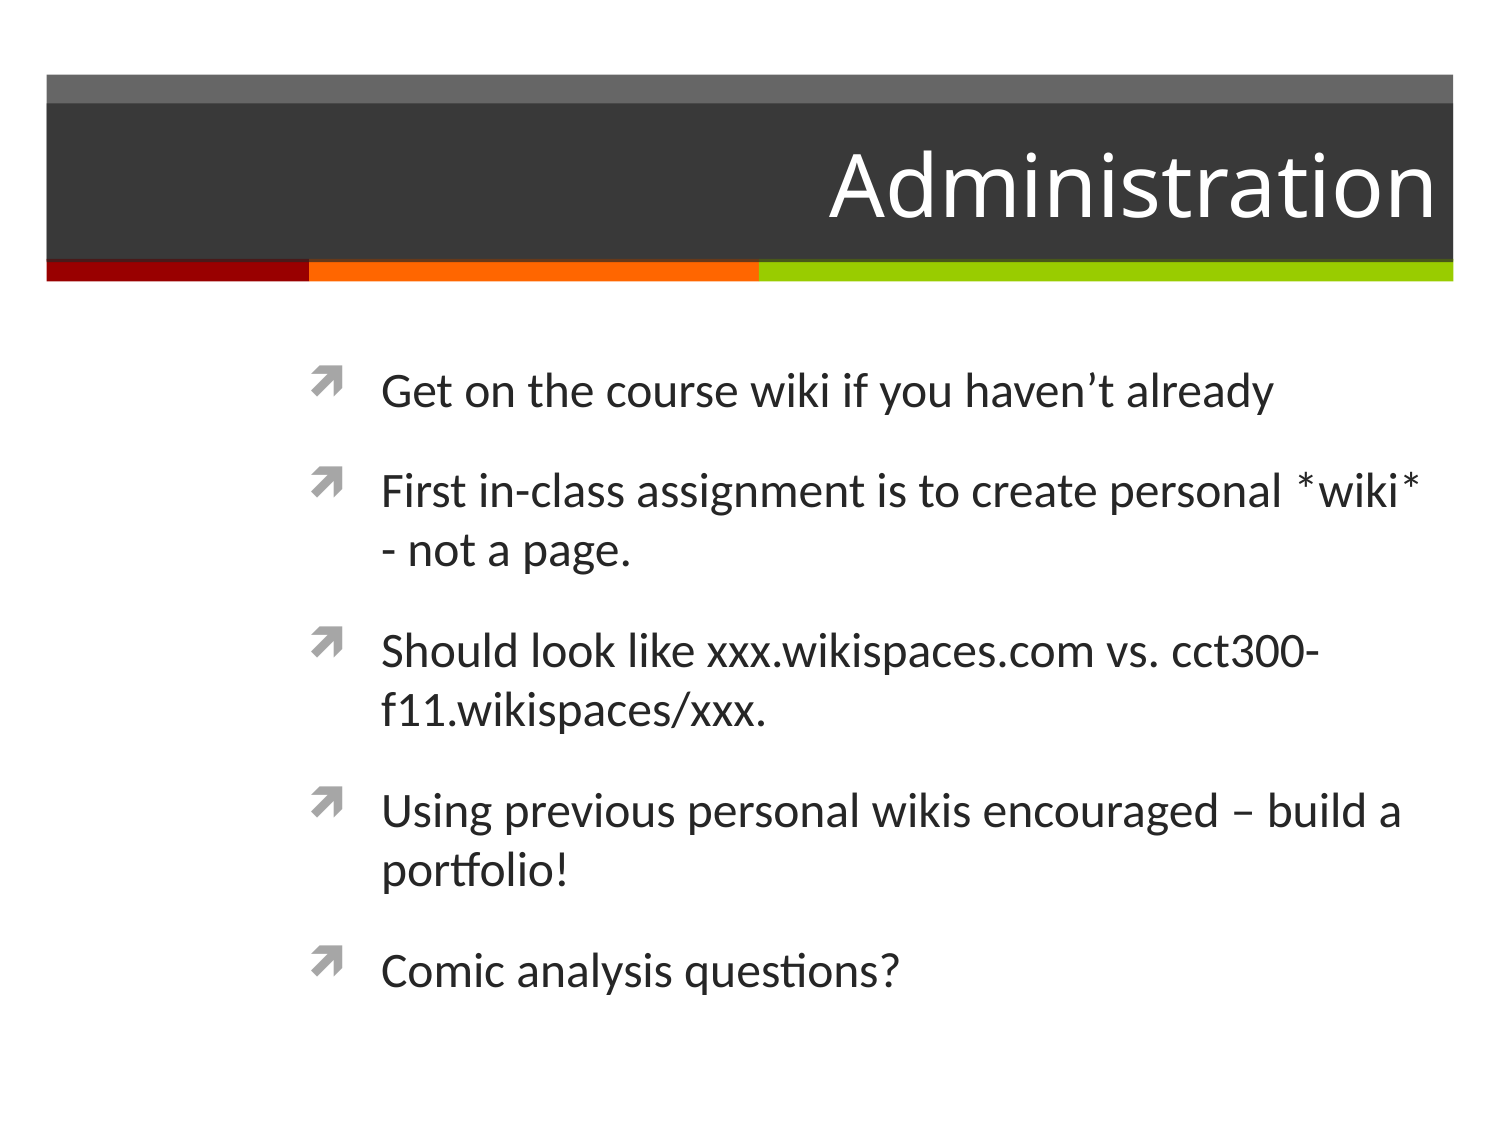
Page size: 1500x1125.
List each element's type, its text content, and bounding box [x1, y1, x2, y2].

list Get on the course wiki if you haven’t already First in-class assignment is to create personal *wiki* - not a page. Should look like xxx.wikispaces.com vs. cct300-f11.wikispaces/xxx. Using previous personal wikis encouraged – build a portfolio! Comic analysis questions? [292, 350, 1454, 1005]
title Administration [46, 103, 1454, 263]
